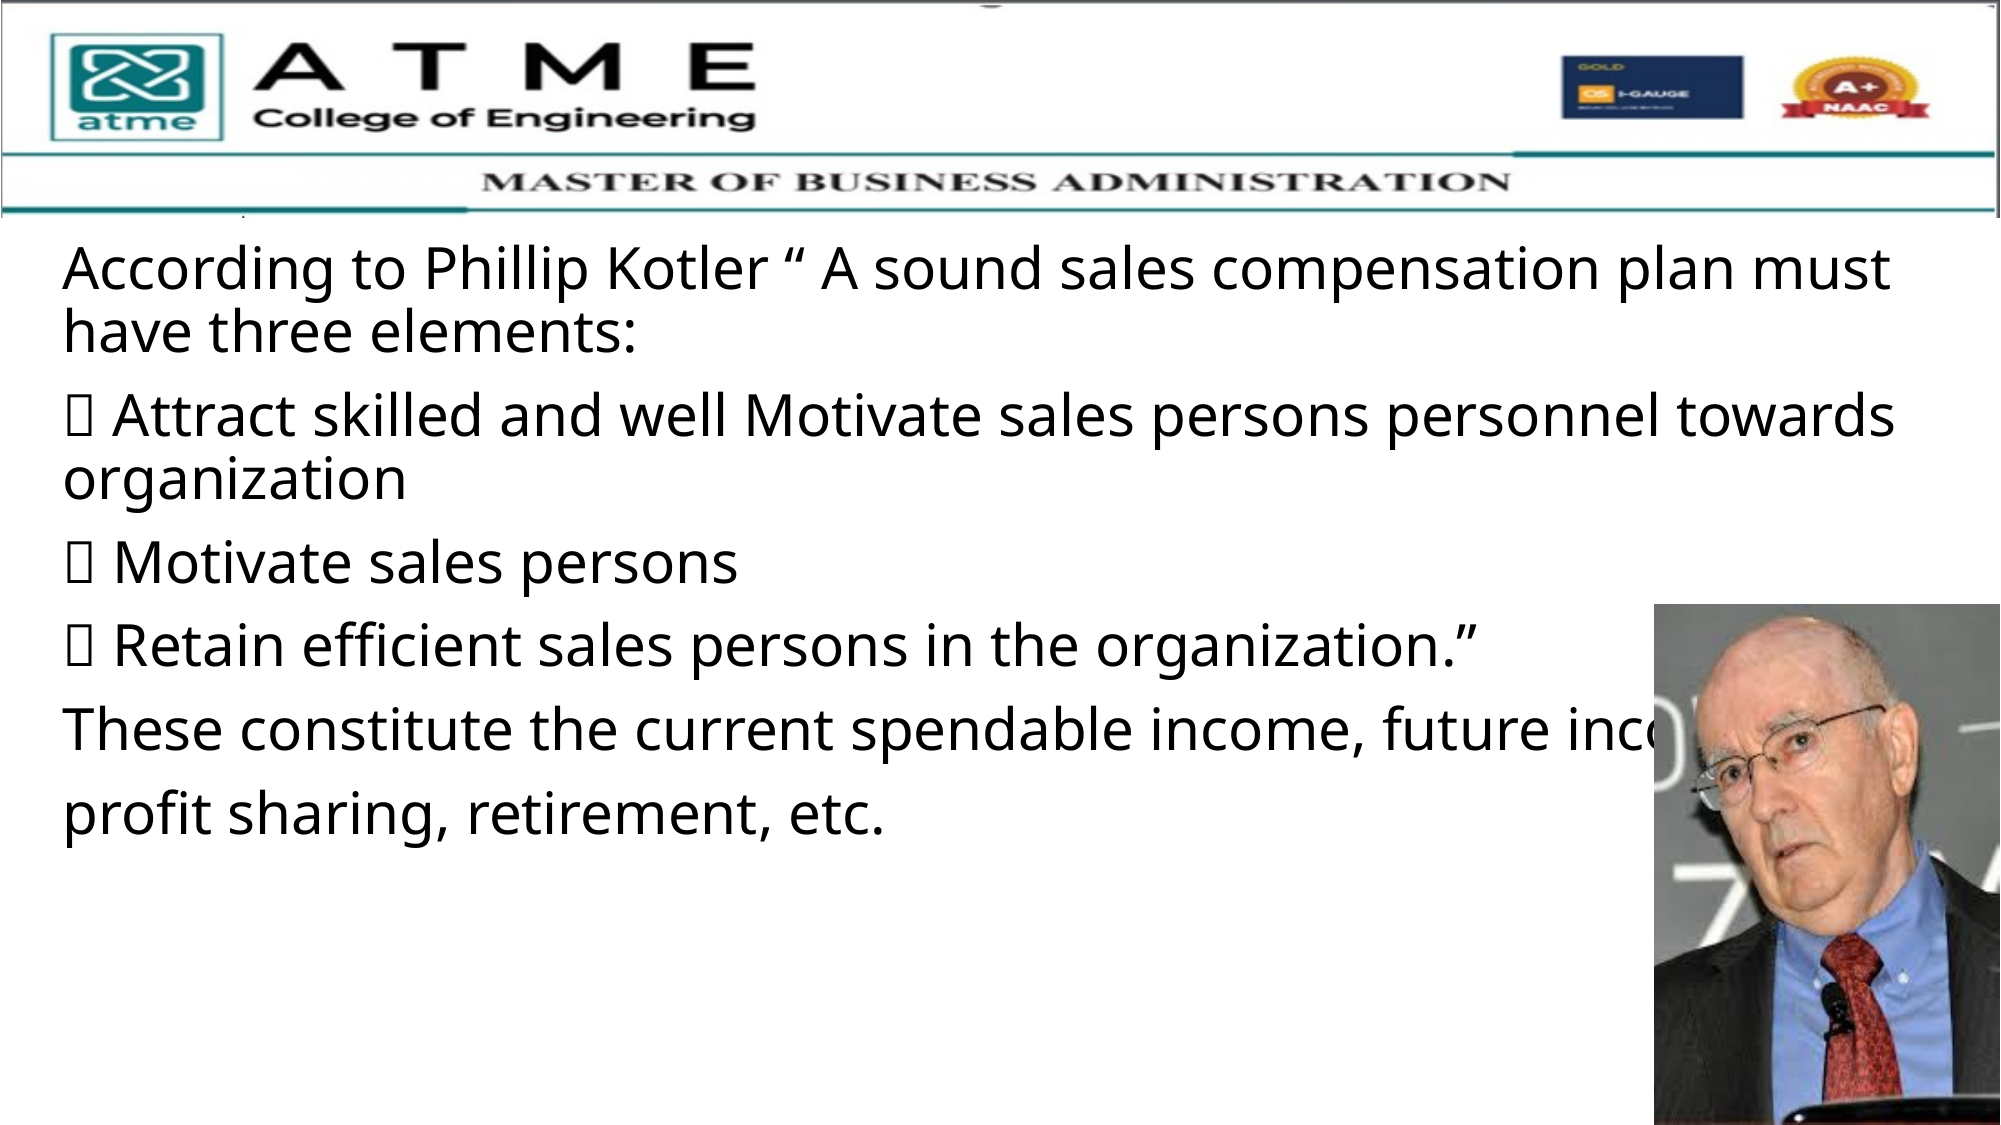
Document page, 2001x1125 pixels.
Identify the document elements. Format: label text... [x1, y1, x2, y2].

list According to Phillip Kotler “ A sound sales compensation plan must have three elements:  Attract skilled and well Motivate sales persons personnel towards organization  Motivate sales persons  Retain efficient sales persons in the organization.” These constitute the current spendable income, future income, profit sharing, retirement, etc. [47, 231, 1960, 1078]
picture [1653, 604, 2000, 1125]
picture [1, 0, 2000, 218]
